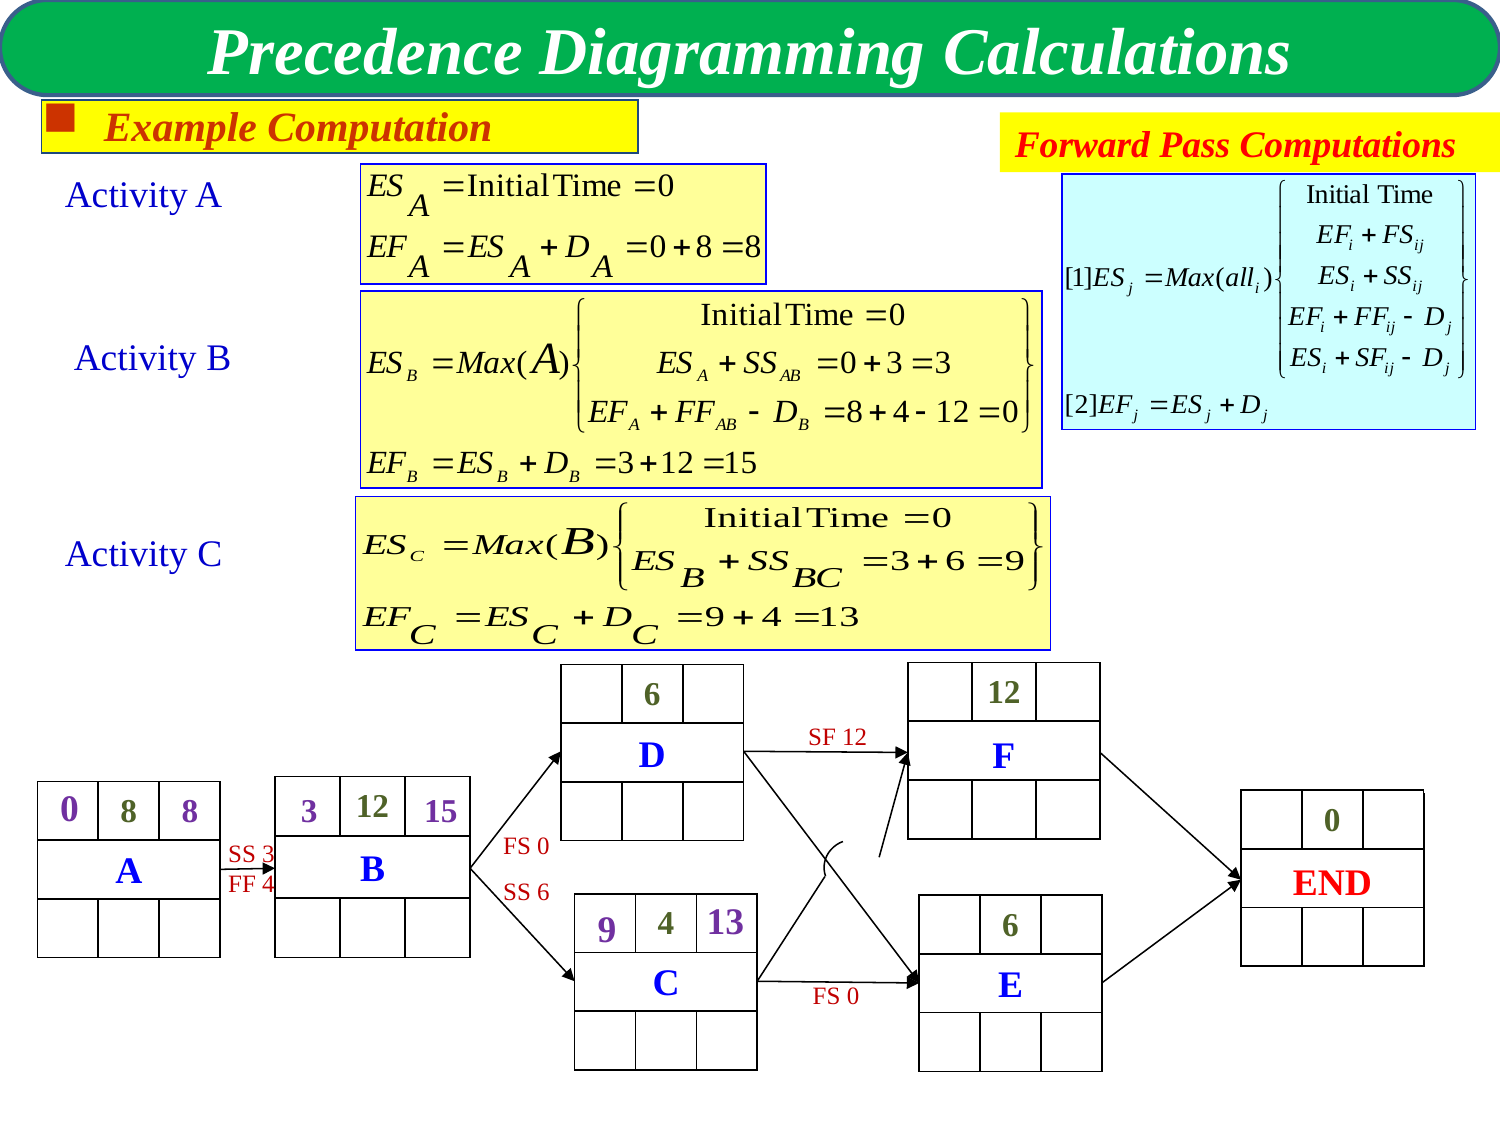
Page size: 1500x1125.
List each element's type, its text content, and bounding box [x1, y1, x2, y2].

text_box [49, 162, 766, 284]
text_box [199, 683, 901, 1039]
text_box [999, 112, 1500, 429]
text_box Example Computation [41, 99, 638, 153]
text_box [49, 497, 1051, 650]
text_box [58, 291, 1042, 488]
text_box Precedence Diagramming Calculations [0, 0, 1500, 98]
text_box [37, 662, 1425, 1072]
